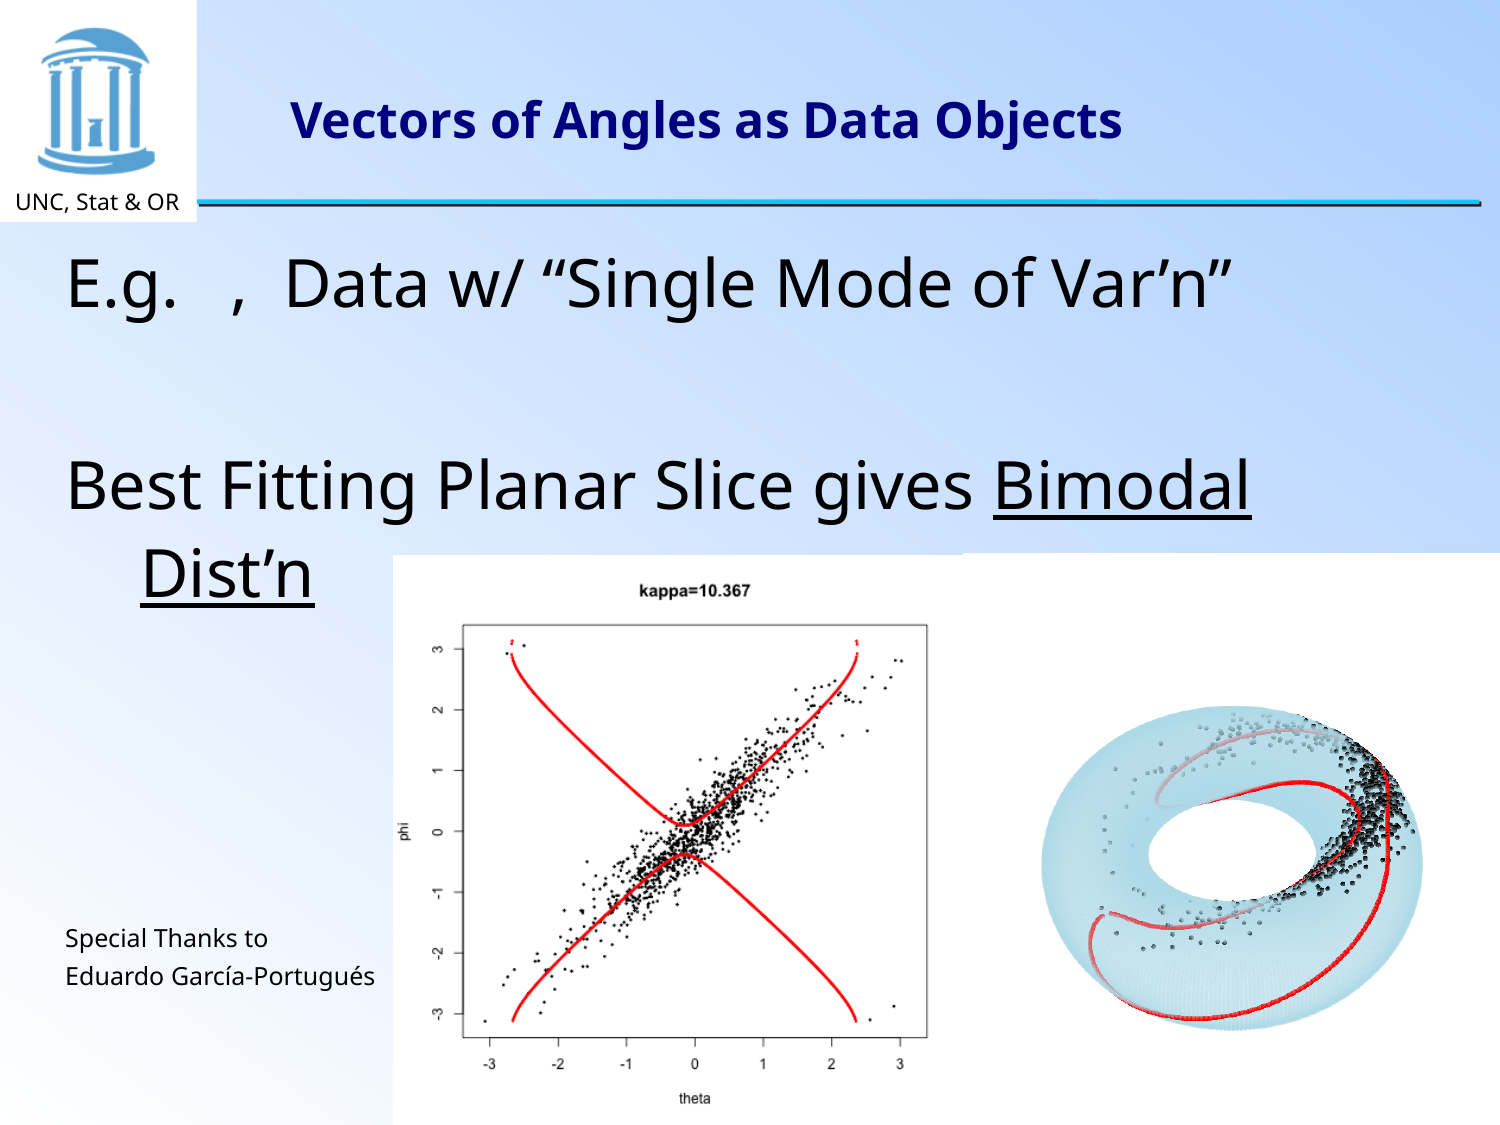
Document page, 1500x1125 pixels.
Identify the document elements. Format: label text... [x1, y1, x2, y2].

picture [392, 552, 1500, 1125]
title Vectors of Angles as Data Objects [275, 75, 1448, 156]
picture [14, 7, 189, 189]
